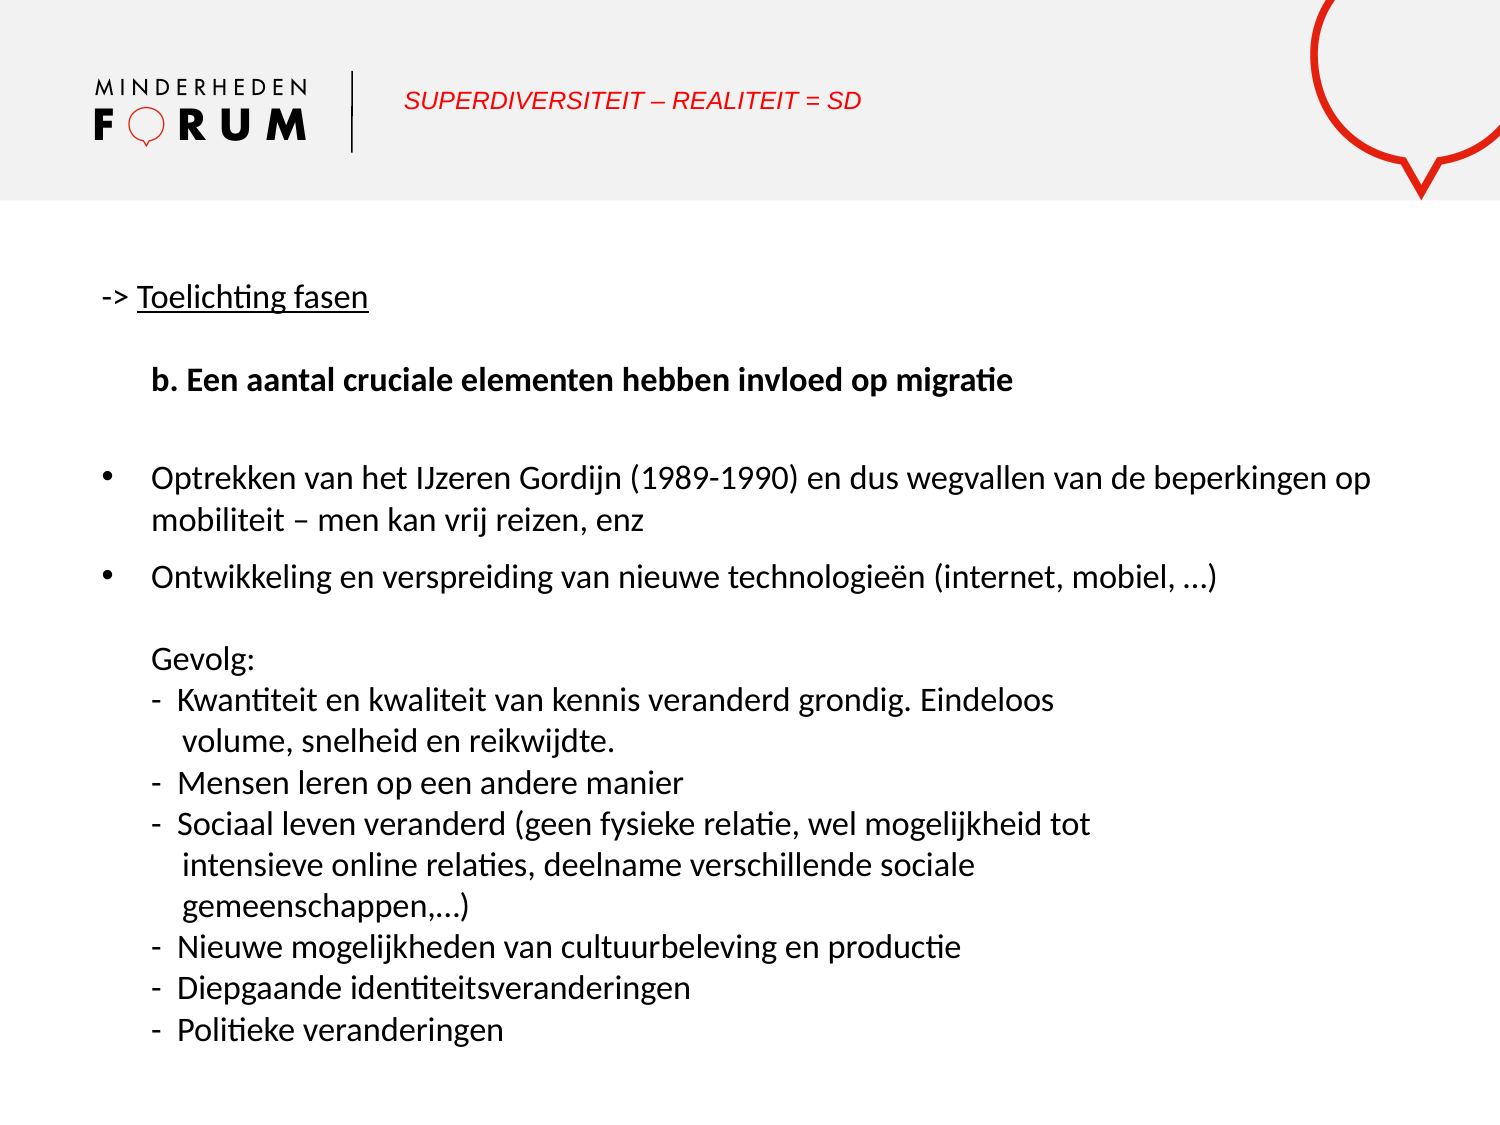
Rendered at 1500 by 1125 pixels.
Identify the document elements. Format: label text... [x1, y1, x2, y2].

text_box -> Toelichting fasen b. Een aantal cruciale elementen hebben invloed op migratie Optrekken van het IJzeren Gordijn (1989-1990) en dus wegvallen van de beperkingen op mobiliteit – men kan vrij reizen, enz Ontwikkeling en verspreiding van nieuwe technologieën (internet, mobiel, …) Gevolg: - Kwantiteit en kwaliteit van kennis veranderd grondig. Eindeloos volume, snelheid en reikwijdte. - Mensen leren op een andere manier - Sociaal leven veranderd (geen fysieke relatie, wel mogelijkheid tot intensieve online relaties, deelname verschillende sociale gemeenschappen,…) - Nieuwe mogelijkheden van cultuurbeleving en productie - Diepgaande identiteitsveranderingen - Politieke veranderingen [86, 267, 1406, 1098]
footer SUPERDIVERSITEIT – REALITEIT = SD [388, 84, 1269, 145]
picture [0, 0, 1500, 1125]
